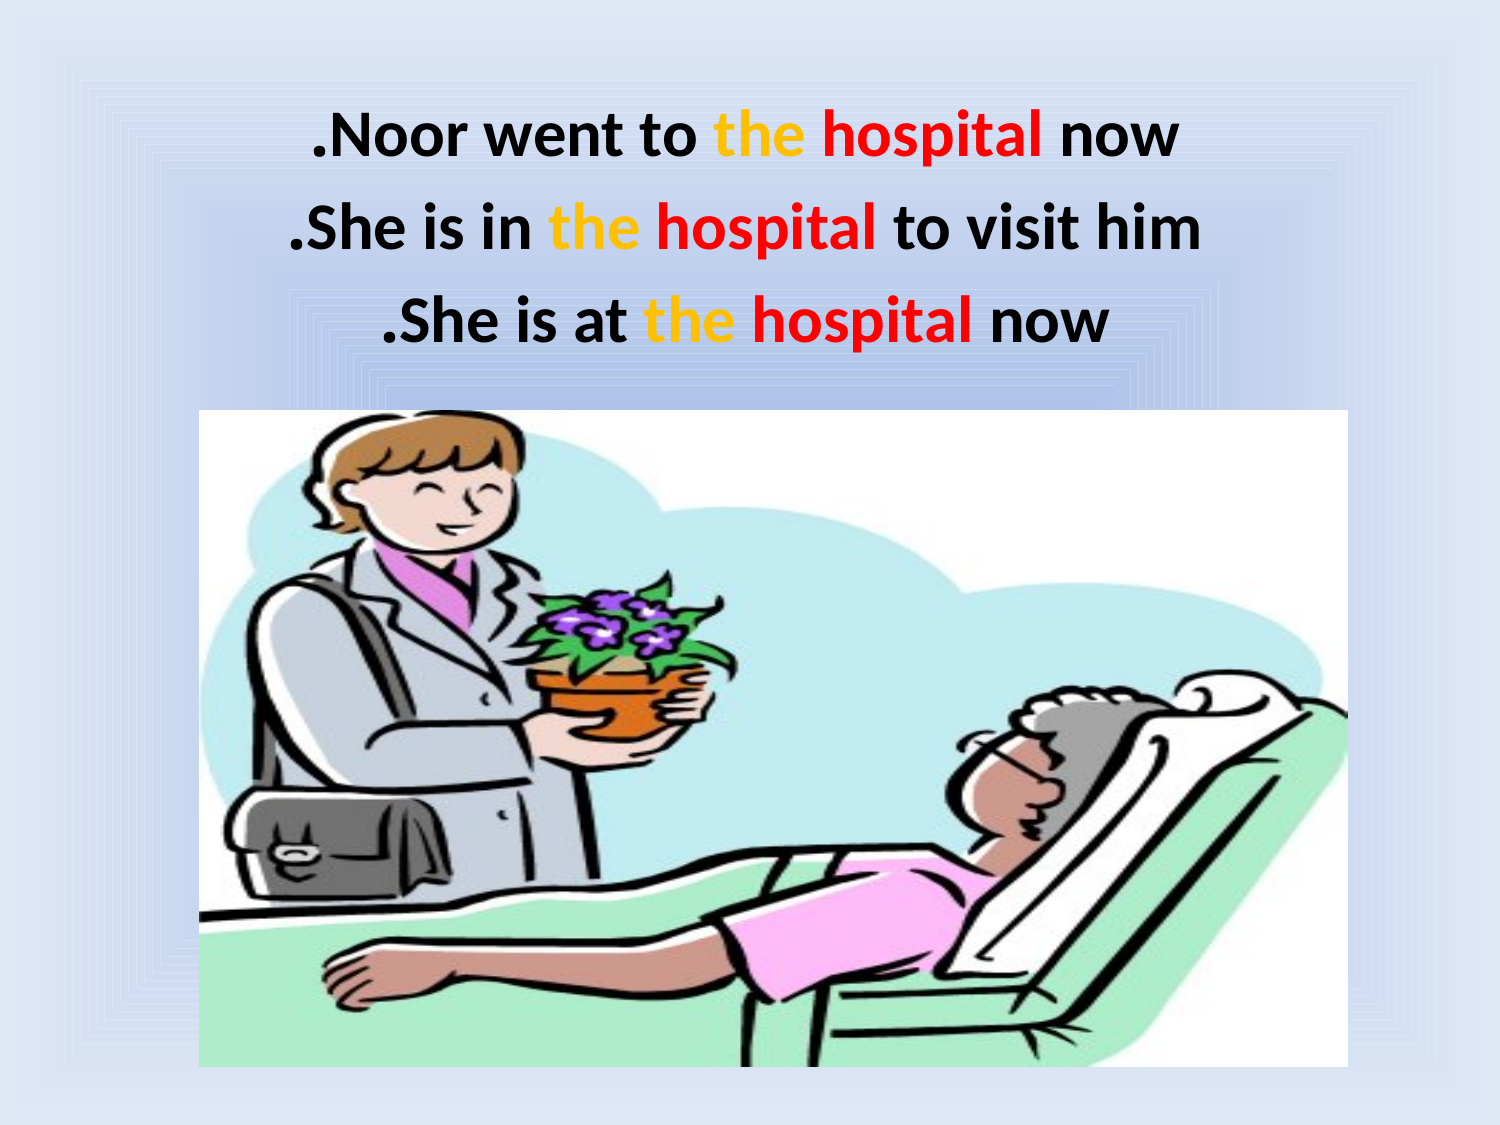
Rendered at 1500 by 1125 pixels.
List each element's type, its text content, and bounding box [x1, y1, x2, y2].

picture [198, 409, 1348, 1067]
list Noor went to the hospital now. She is in the hospital to visit him. She is at the hospital now. [70, 82, 1421, 825]
